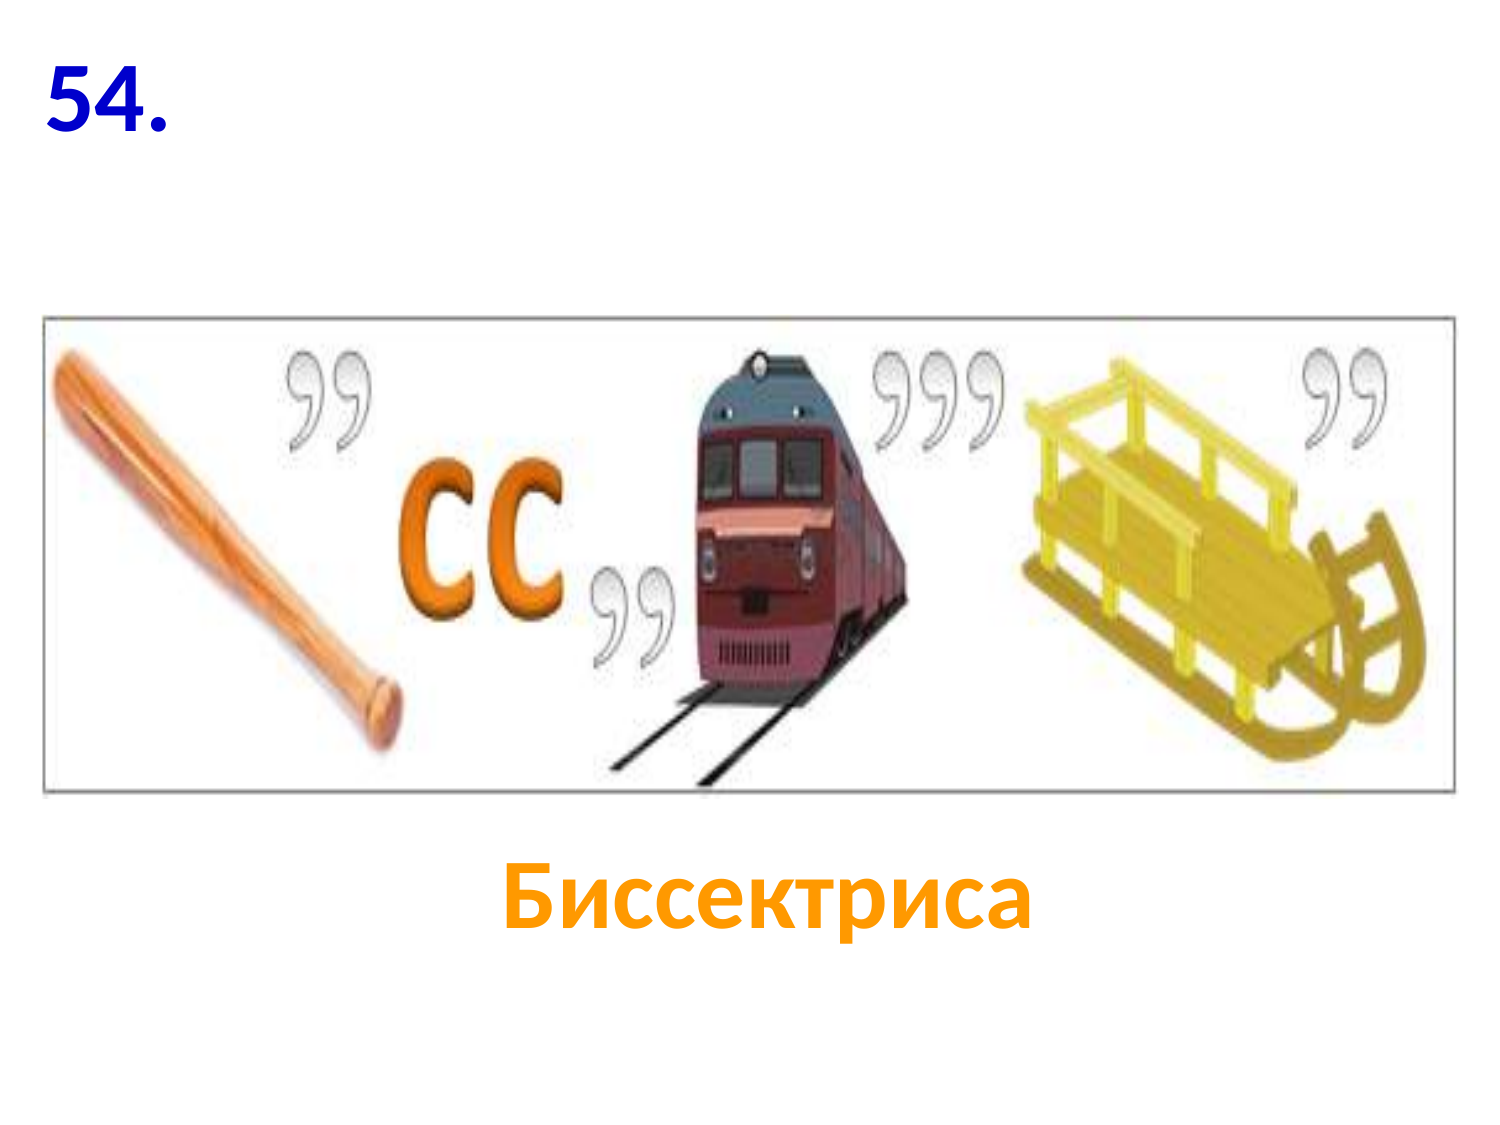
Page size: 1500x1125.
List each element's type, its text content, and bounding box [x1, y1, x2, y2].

picture [41, 314, 1459, 799]
text_box 54. [29, 24, 242, 160]
text_box Биссектриса [360, 821, 1178, 1002]
